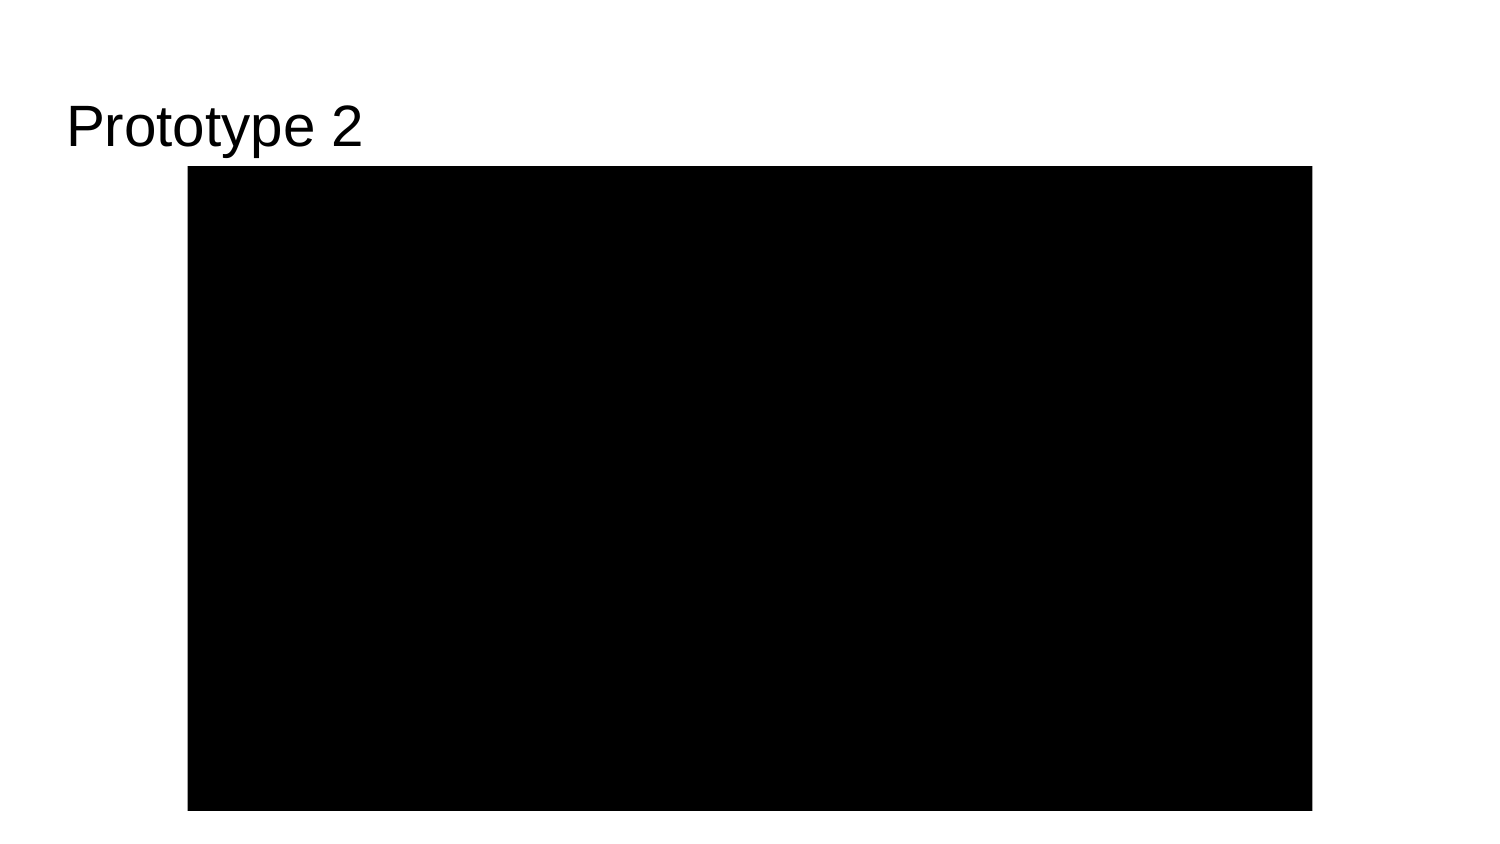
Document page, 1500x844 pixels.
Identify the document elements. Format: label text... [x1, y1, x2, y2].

title Prototype 2 [51, 72, 1449, 167]
picture [187, 166, 1313, 811]
